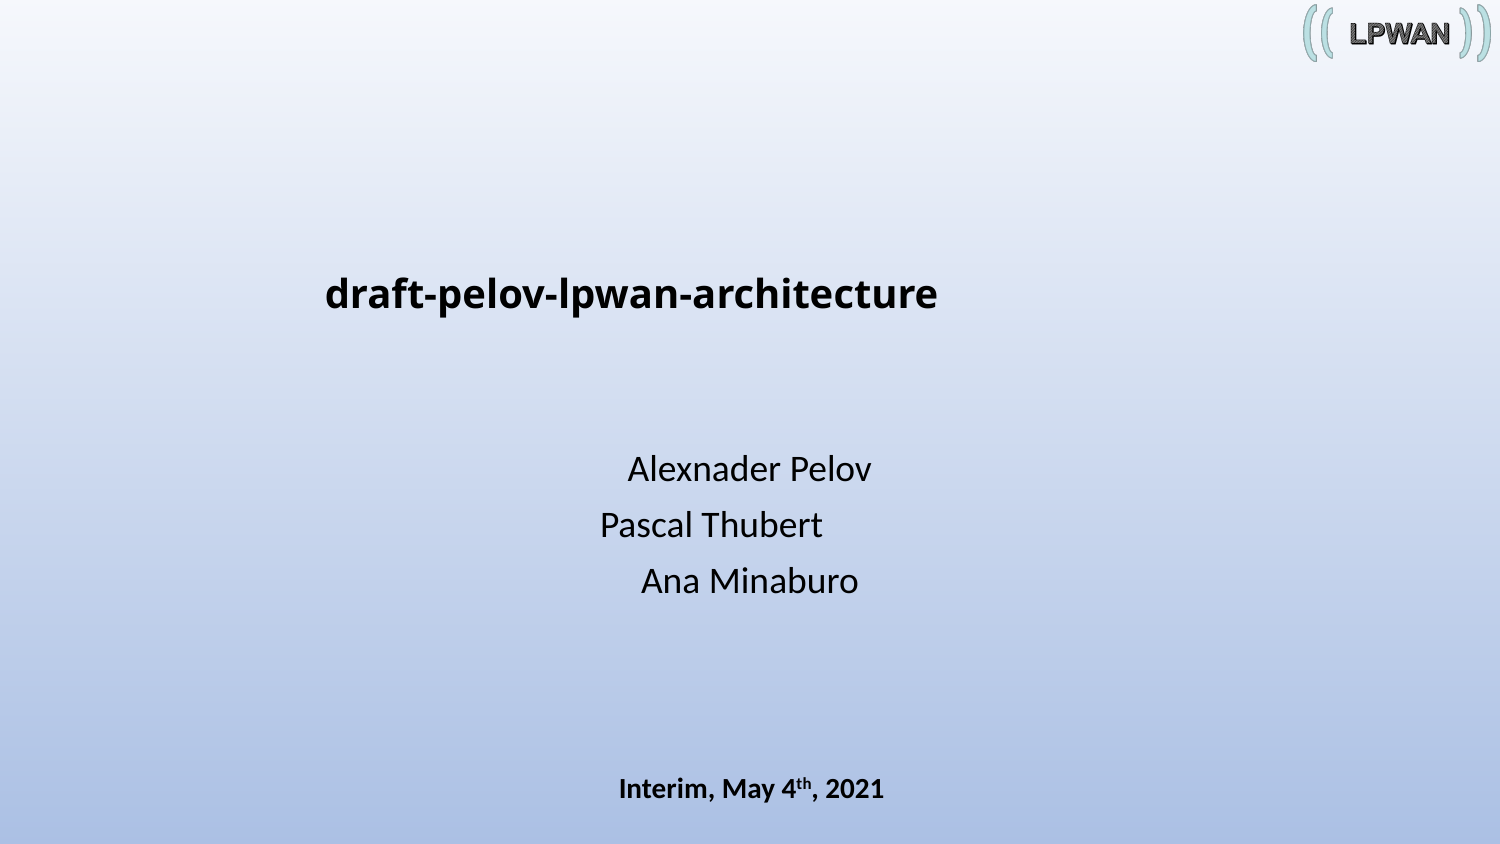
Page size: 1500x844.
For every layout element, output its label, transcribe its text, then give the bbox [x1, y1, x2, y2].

text_box Interim, May 4th, 2021 [545, 762, 958, 812]
title draft-pelov-lpwan-architecture [187, 138, 1313, 324]
subtitle Alexnader Pelov Pascal Thubert Ana Minaburo [187, 443, 1313, 647]
picture [1303, 4, 1491, 62]
